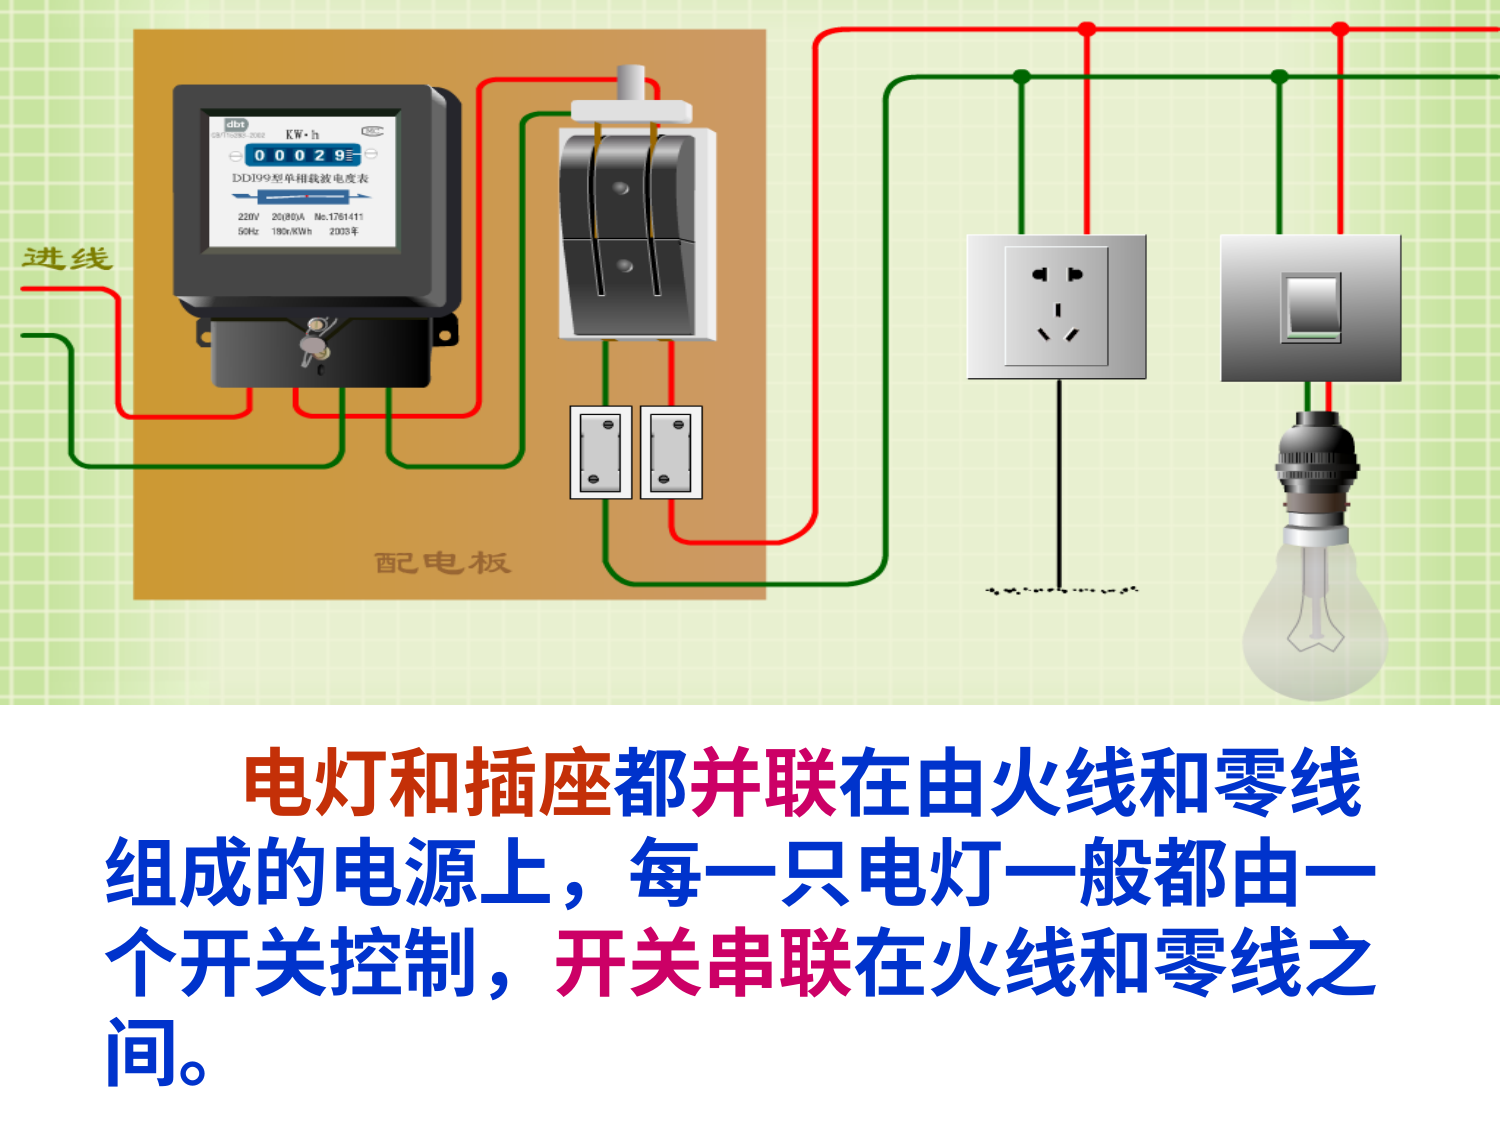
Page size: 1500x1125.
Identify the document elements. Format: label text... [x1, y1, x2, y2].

text_box 电灯和插座都并联在由火线和零线组成的电源上，每一只电灯一般都由一个开关控制，开关串联在火线和零线之间。 [88, 727, 1400, 1103]
picture [0, 0, 1500, 1125]
